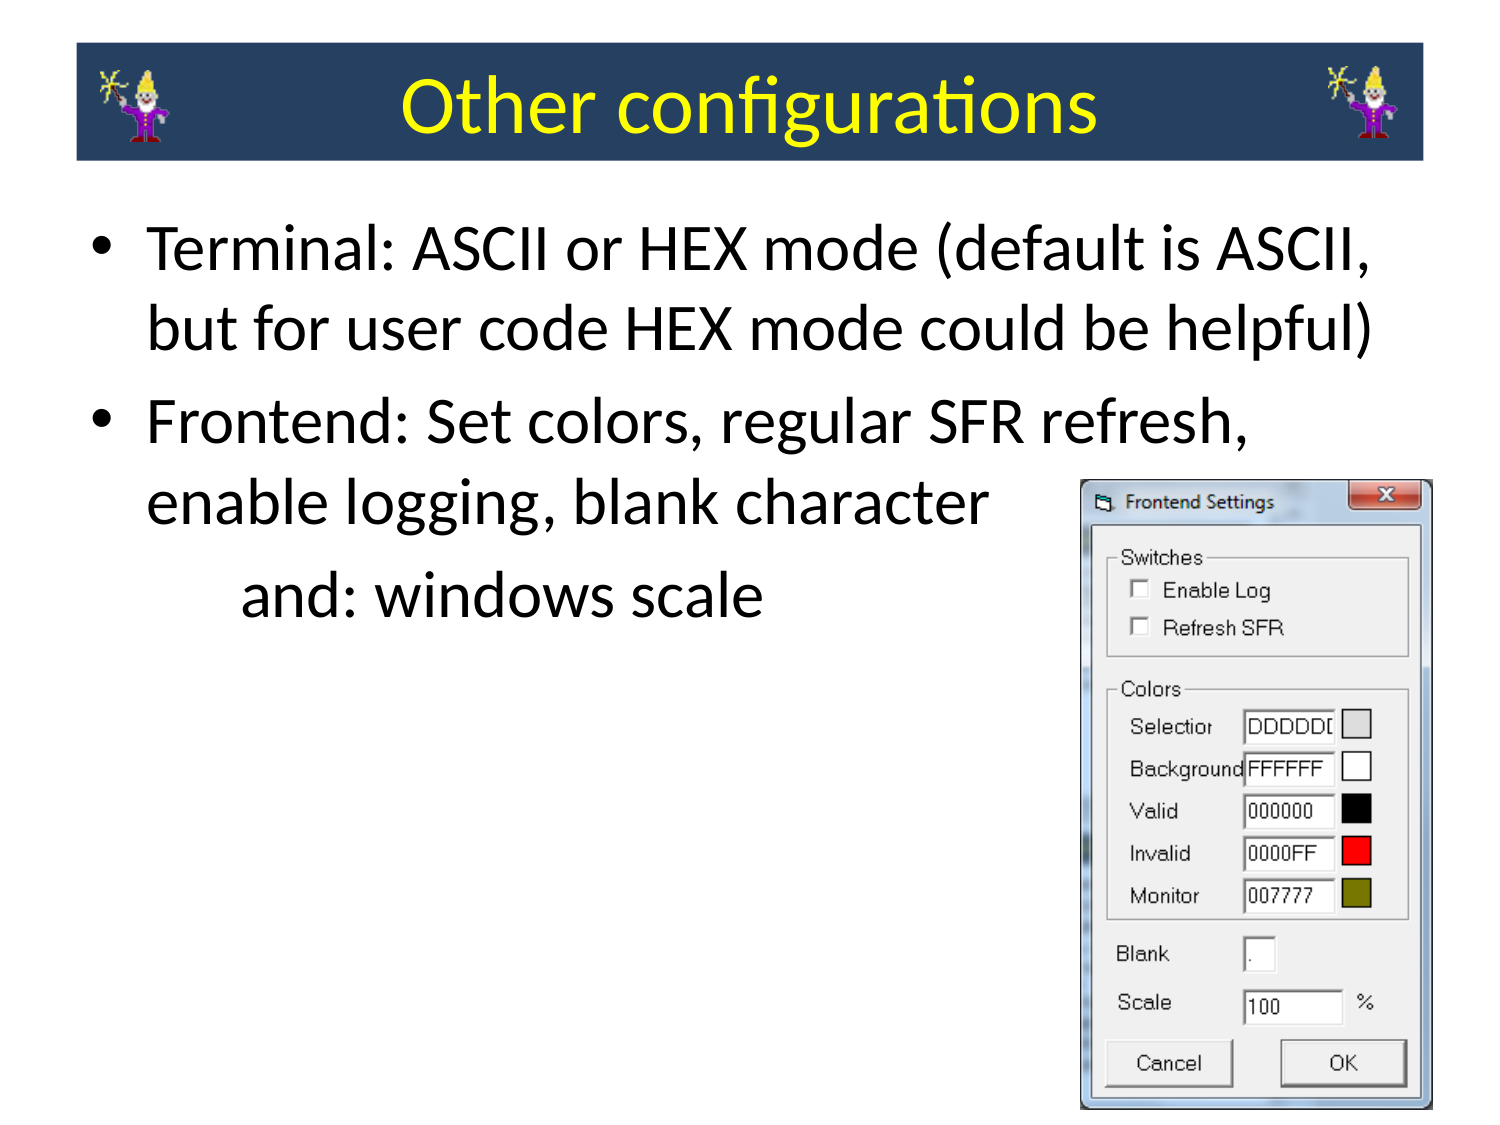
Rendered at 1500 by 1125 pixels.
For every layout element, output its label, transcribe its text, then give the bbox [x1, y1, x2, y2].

list Terminal: ASCII or HEX mode (default is ASCII, but for user code HEX mode could be helpful) Frontend: Set colors, regular SFR refresh, enable logging, blank character and: windows scale [75, 196, 1425, 764]
title Other configurations [75, 42, 1425, 159]
picture [1080, 479, 1433, 1110]
